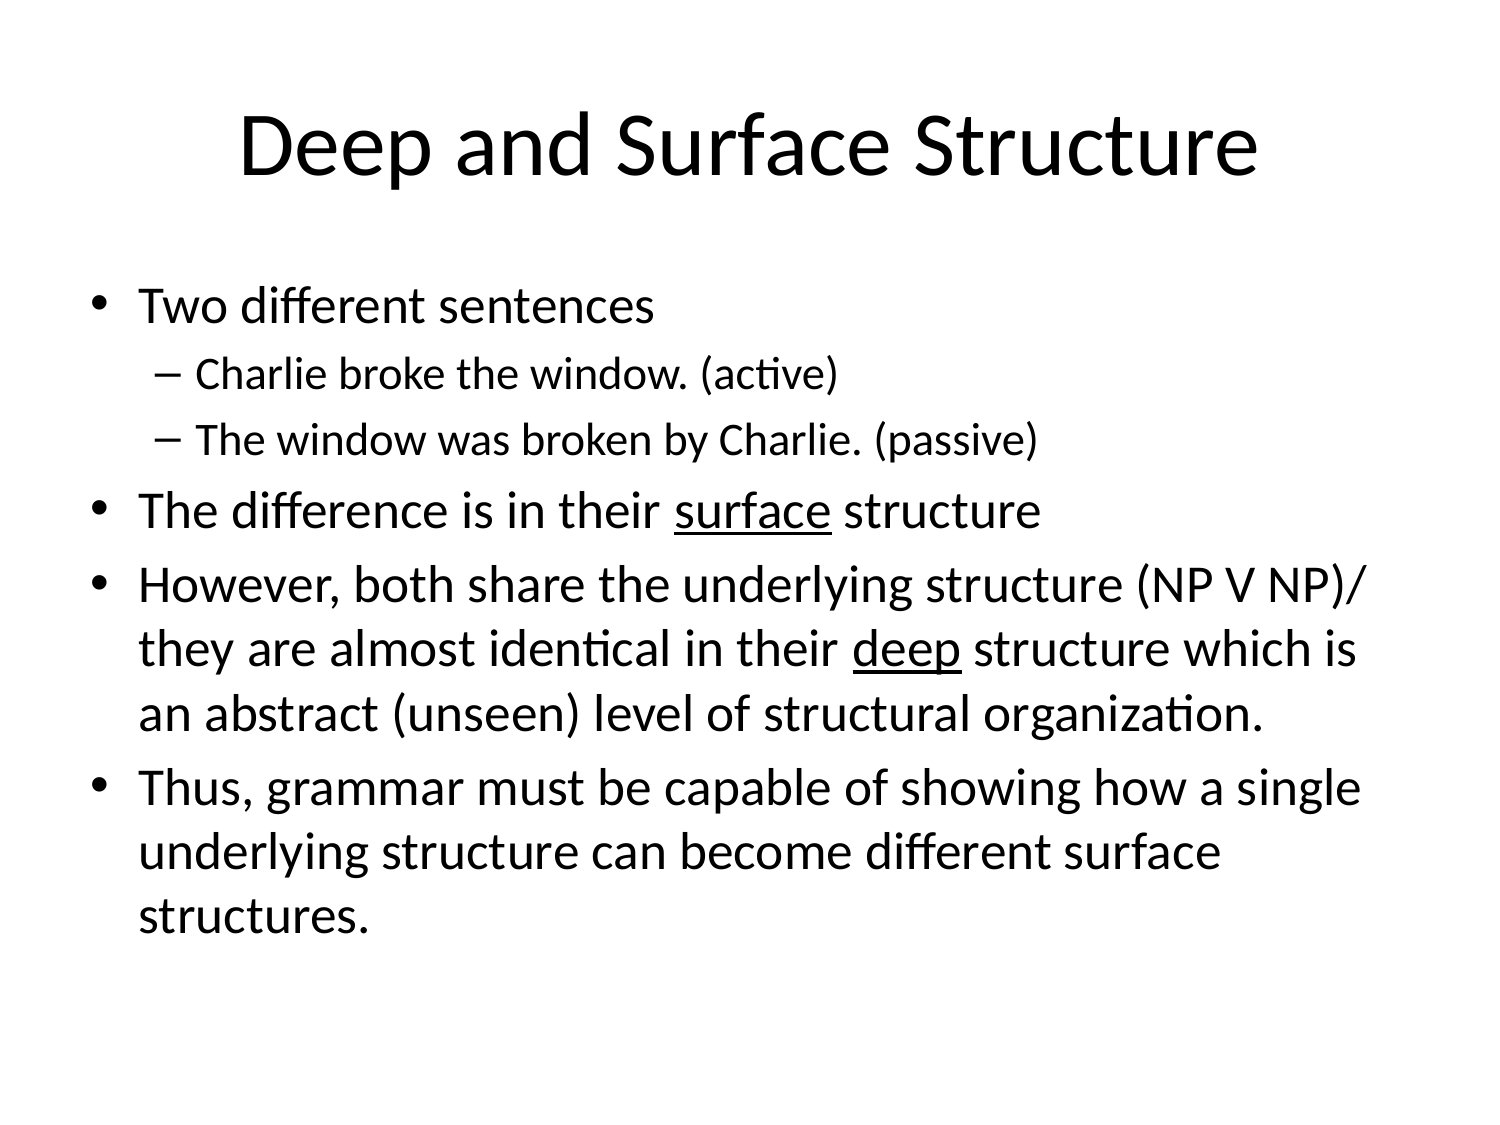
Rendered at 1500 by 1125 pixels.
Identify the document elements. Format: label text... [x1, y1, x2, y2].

title Deep and Surface Structure [75, 45, 1425, 233]
list Two different sentences Charlie broke the window. (active) The window was broken by Charlie. (passive) The difference is in their surface structure However, both share the underlying structure (NP V NP)/ they are almost identical in their deep structure which is an abstract (unseen) level of structural organization. Thus, grammar must be capable of showing how a single underlying structure can become different surface structures. [75, 262, 1425, 1005]
